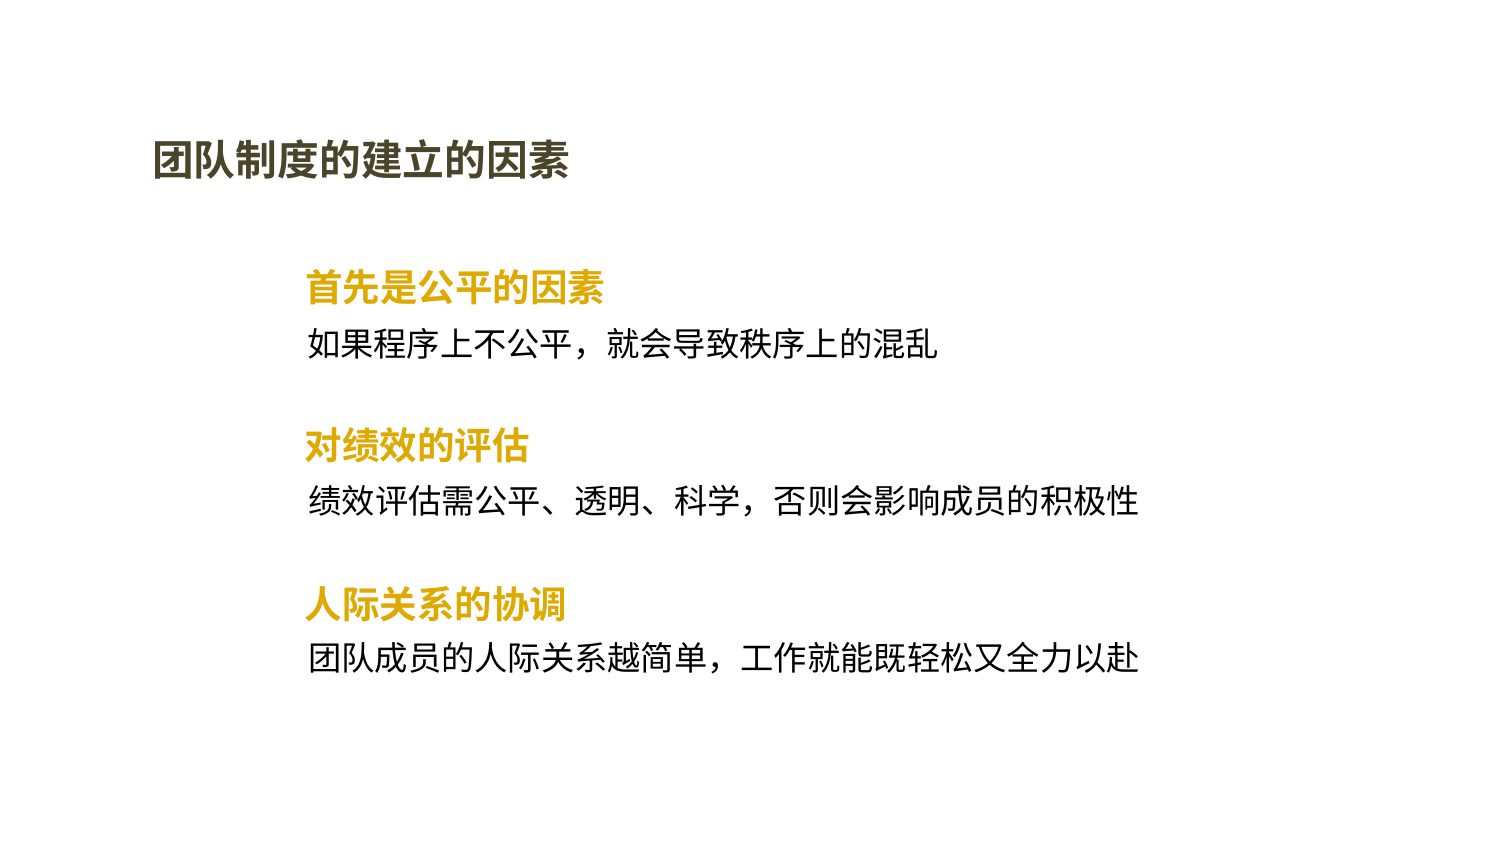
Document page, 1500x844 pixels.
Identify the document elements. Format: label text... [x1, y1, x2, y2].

text_box 团队制度的建立的因素 [137, 126, 585, 192]
text_box 如果程序上不公平，就会导致秩序上的混乱 [292, 316, 955, 371]
text_box 团队成员的人际关系越简单，工作就能既轻松又全力以赴 [293, 629, 1155, 685]
text_box 对绩效的评估 [289, 415, 545, 475]
text_box 绩效评估需公平、透明、科学，否则会影响成员的积极性 [293, 472, 1155, 528]
text_box 首先是公平的因素 [290, 256, 620, 317]
text_box 人际关系的协调 [290, 573, 583, 634]
